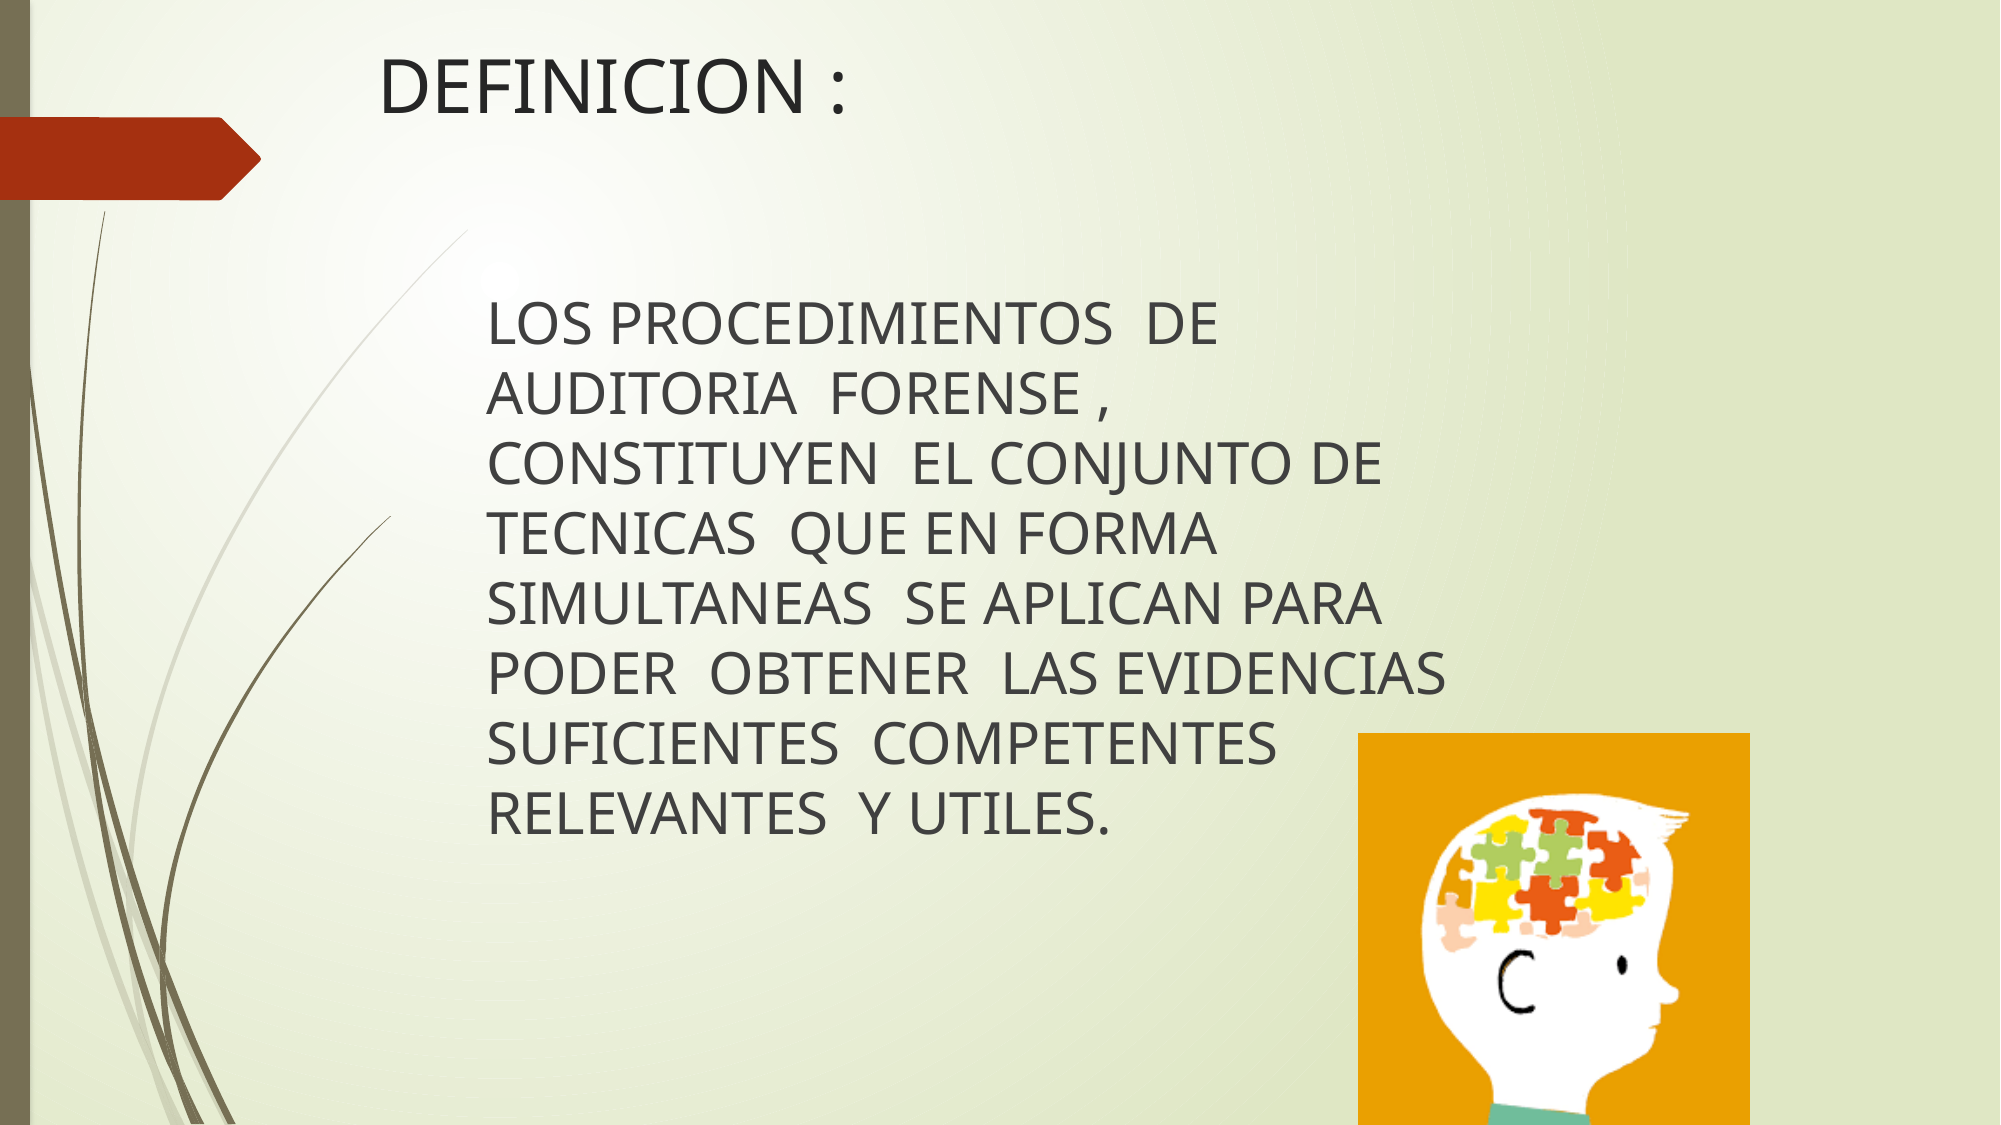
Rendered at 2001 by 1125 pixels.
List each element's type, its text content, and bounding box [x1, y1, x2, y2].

list LOS PROCEDIMIENTOS DE AUDITORIA FORENSE , CONSTITUYEN EL CONJUNTO DE TECNICAS QUE EN FORMA SIMULTANEAS SE APLICAN PARA PODER OBTENER LAS EVIDENCIAS SUFICIENTES COMPETENTES RELEVANTES Y UTILES. [468, 278, 1469, 879]
picture [1358, 733, 1751, 1125]
title DEFINICION : [362, 30, 1600, 181]
